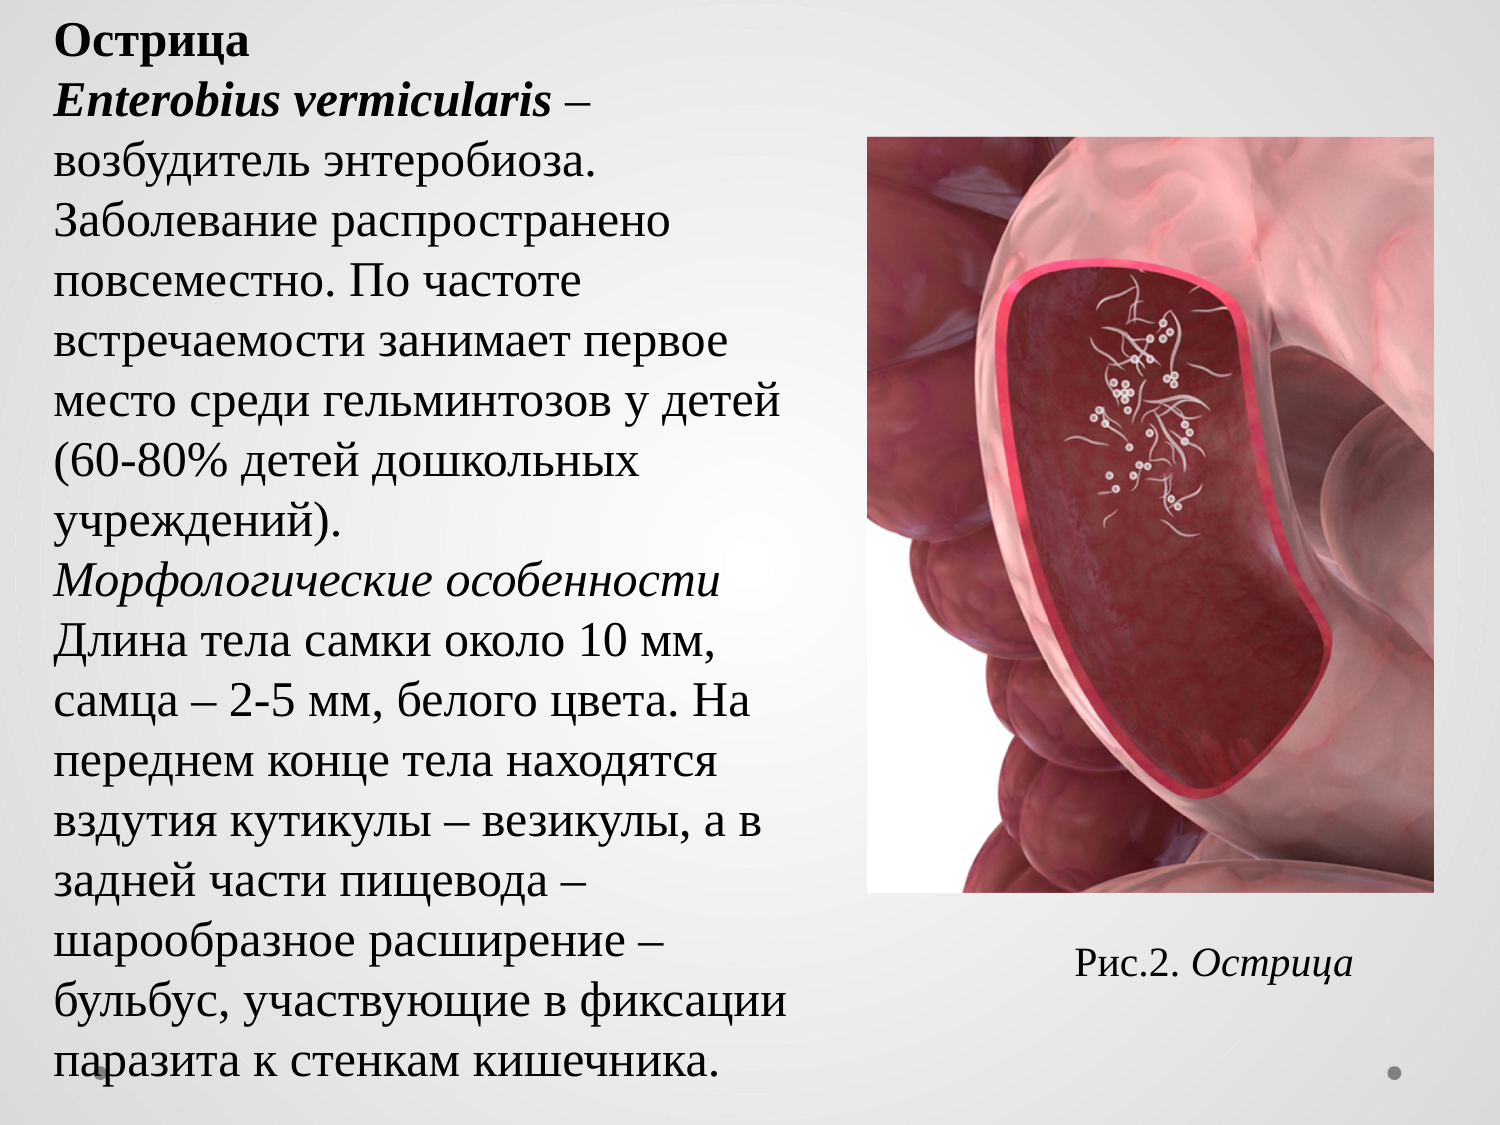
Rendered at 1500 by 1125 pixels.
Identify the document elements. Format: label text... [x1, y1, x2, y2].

text_box Острица Enterobius vermicularis – возбудитель энтеробиоза. Заболевание распространено повсеместно. По частоте встречаемости занимает первое место среди гельминтозов у детей (60-80% детей дошкольных учреждений). Морфологические особенности Длина тела самки около 10 мм, самца – 2-5 мм, белого цвета. На переднем конце тела находятся вздутия кутикулы – везикулы, а в задней части пищевода – шарообразное расширение – бульбус, участвующие в фиксации паразита к стенкам кишечника. [38, 0, 866, 1094]
text_box Рис.2. Острица [1059, 927, 1370, 993]
picture [771, 137, 1500, 892]
